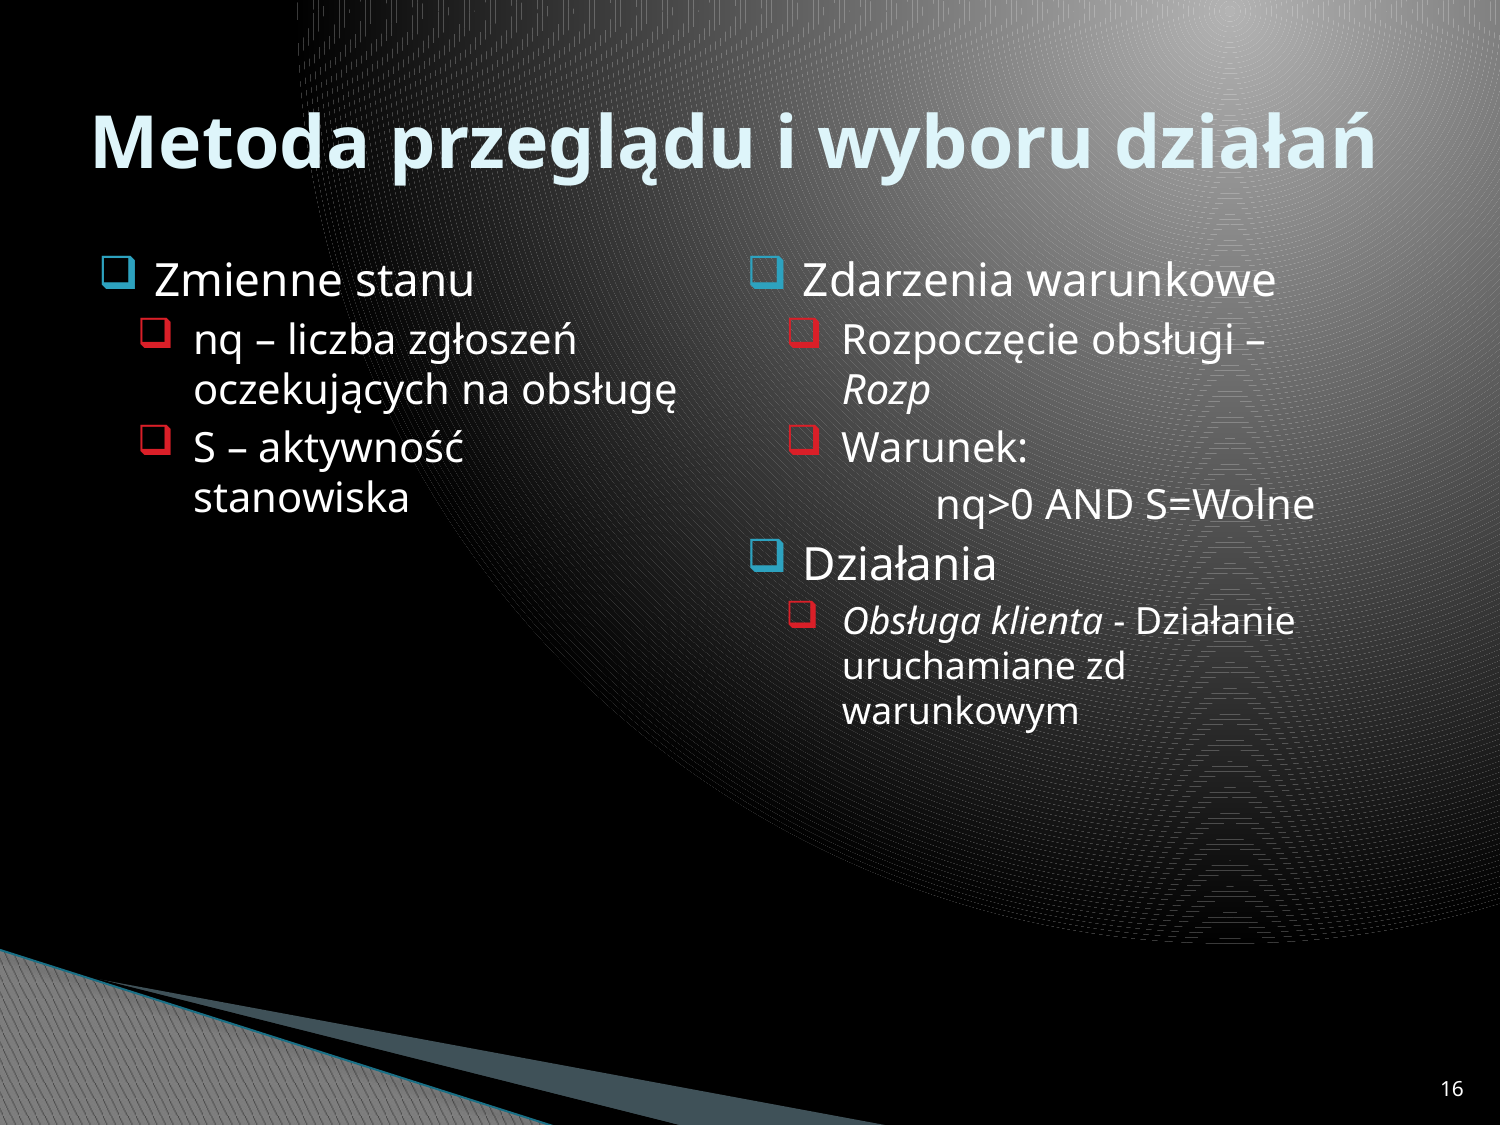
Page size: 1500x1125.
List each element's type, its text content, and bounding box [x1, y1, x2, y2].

text_box [206, 857, 1353, 1094]
title Metoda przeglądu i wyboru działań [75, 45, 1425, 233]
list Zmienne stanu nq – liczba zgłoszeń oczekujących na obsługę S – aktywność stanowiska [41, 243, 704, 918]
picture [0, 952, 543, 1125]
list Zdarzenia warunkowe Rozpoczęcie obsługi – Rozp Warunek: nq>0 AND S=Wolne Działania Obsługa klienta - Działanie uruchamiane zd warunkowym [704, 243, 1353, 788]
slide_number 16 [1418, 1051, 1479, 1112]
